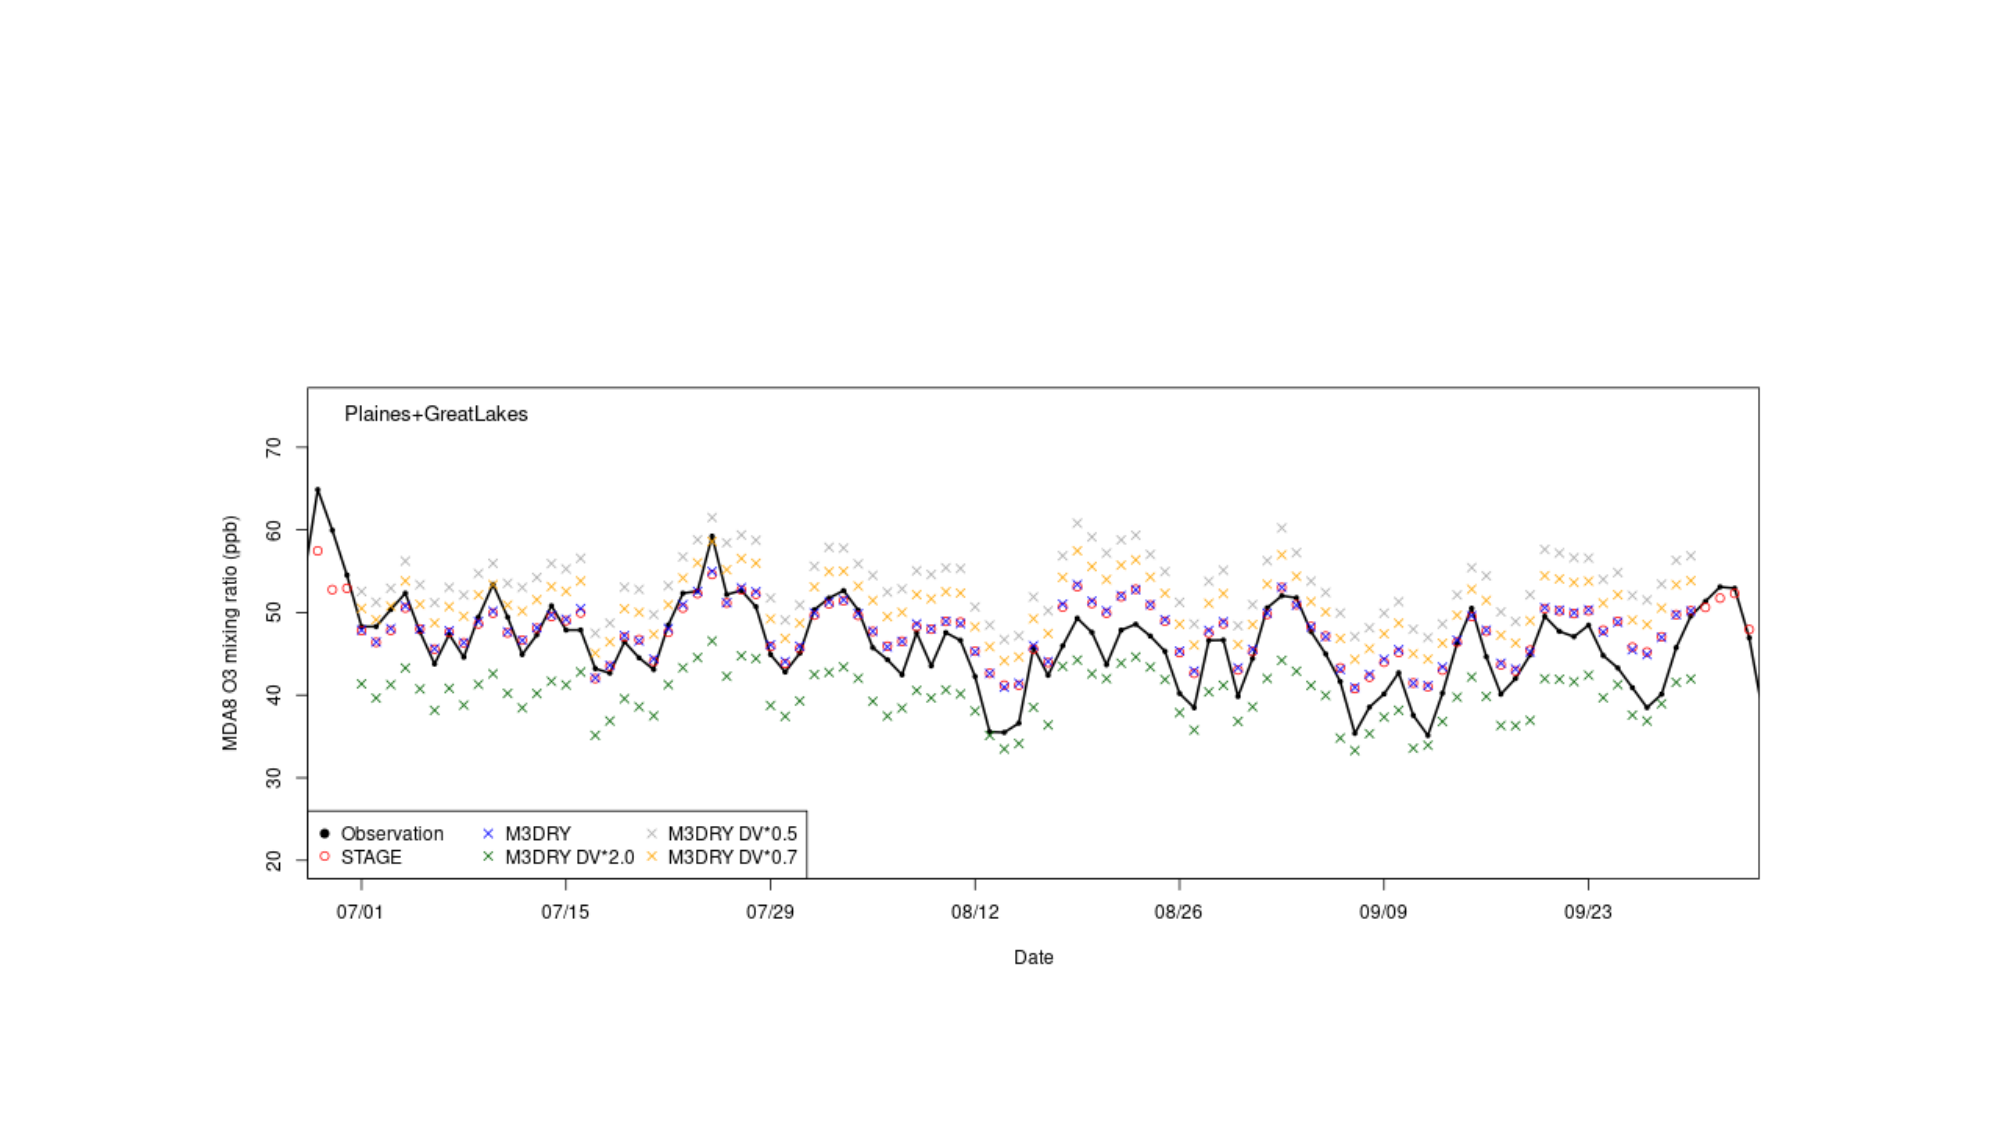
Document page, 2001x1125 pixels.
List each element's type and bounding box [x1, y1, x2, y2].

list [218, 343, 1782, 969]
